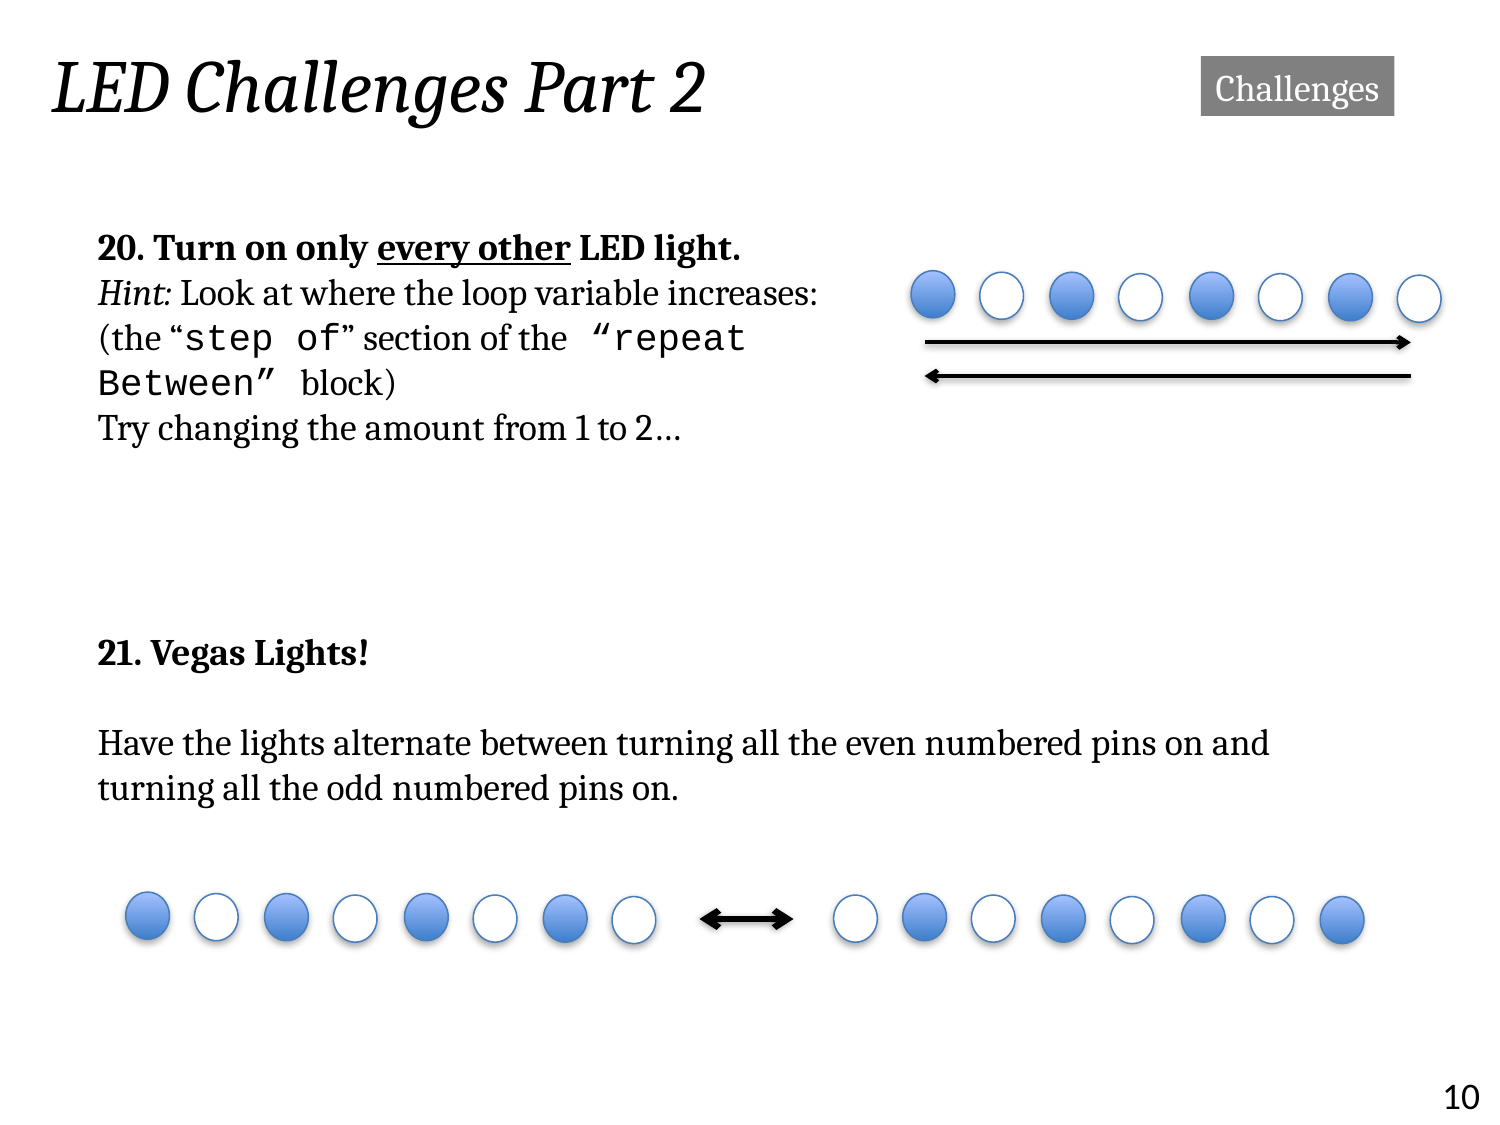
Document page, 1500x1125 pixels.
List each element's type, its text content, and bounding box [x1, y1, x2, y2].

text_box Challenges [1200, 56, 1395, 116]
text_box [979, 271, 1025, 321]
text_box [1180, 894, 1226, 943]
text_box 20. Turn on only every other LED light. Hint: Look at where the loop variable increases: (the “step of” section of the “repeat Between” block) Try changing the amount from 1 to 2… 21. Vegas Lights! Have the lights alternate between turning all the even numbered pins on and turning all the odd numbered pins on. [82, 215, 1400, 860]
text_box [901, 892, 948, 942]
text_box [542, 894, 588, 943]
text_box [1049, 271, 1095, 321]
text_box [1117, 272, 1164, 322]
text_box [910, 269, 956, 319]
text_box [1396, 274, 1442, 324]
text_box [1319, 895, 1365, 945]
text_box [1040, 894, 1087, 943]
text_box [263, 892, 310, 942]
text_box [1109, 895, 1155, 945]
text_box [403, 892, 449, 942]
text_box [1249, 895, 1295, 945]
text_box [1257, 272, 1303, 322]
text_box [124, 891, 171, 940]
text_box LED Challenges Part 2 [36, 30, 1026, 136]
text_box 10 [1427, 1064, 1500, 1125]
text_box [832, 894, 879, 943]
text_box [1327, 272, 1374, 322]
text_box [970, 894, 1016, 943]
text_box [472, 894, 518, 943]
text_box [1189, 271, 1235, 321]
text_box [332, 894, 378, 943]
text_box [611, 895, 657, 945]
text_box [193, 892, 239, 942]
